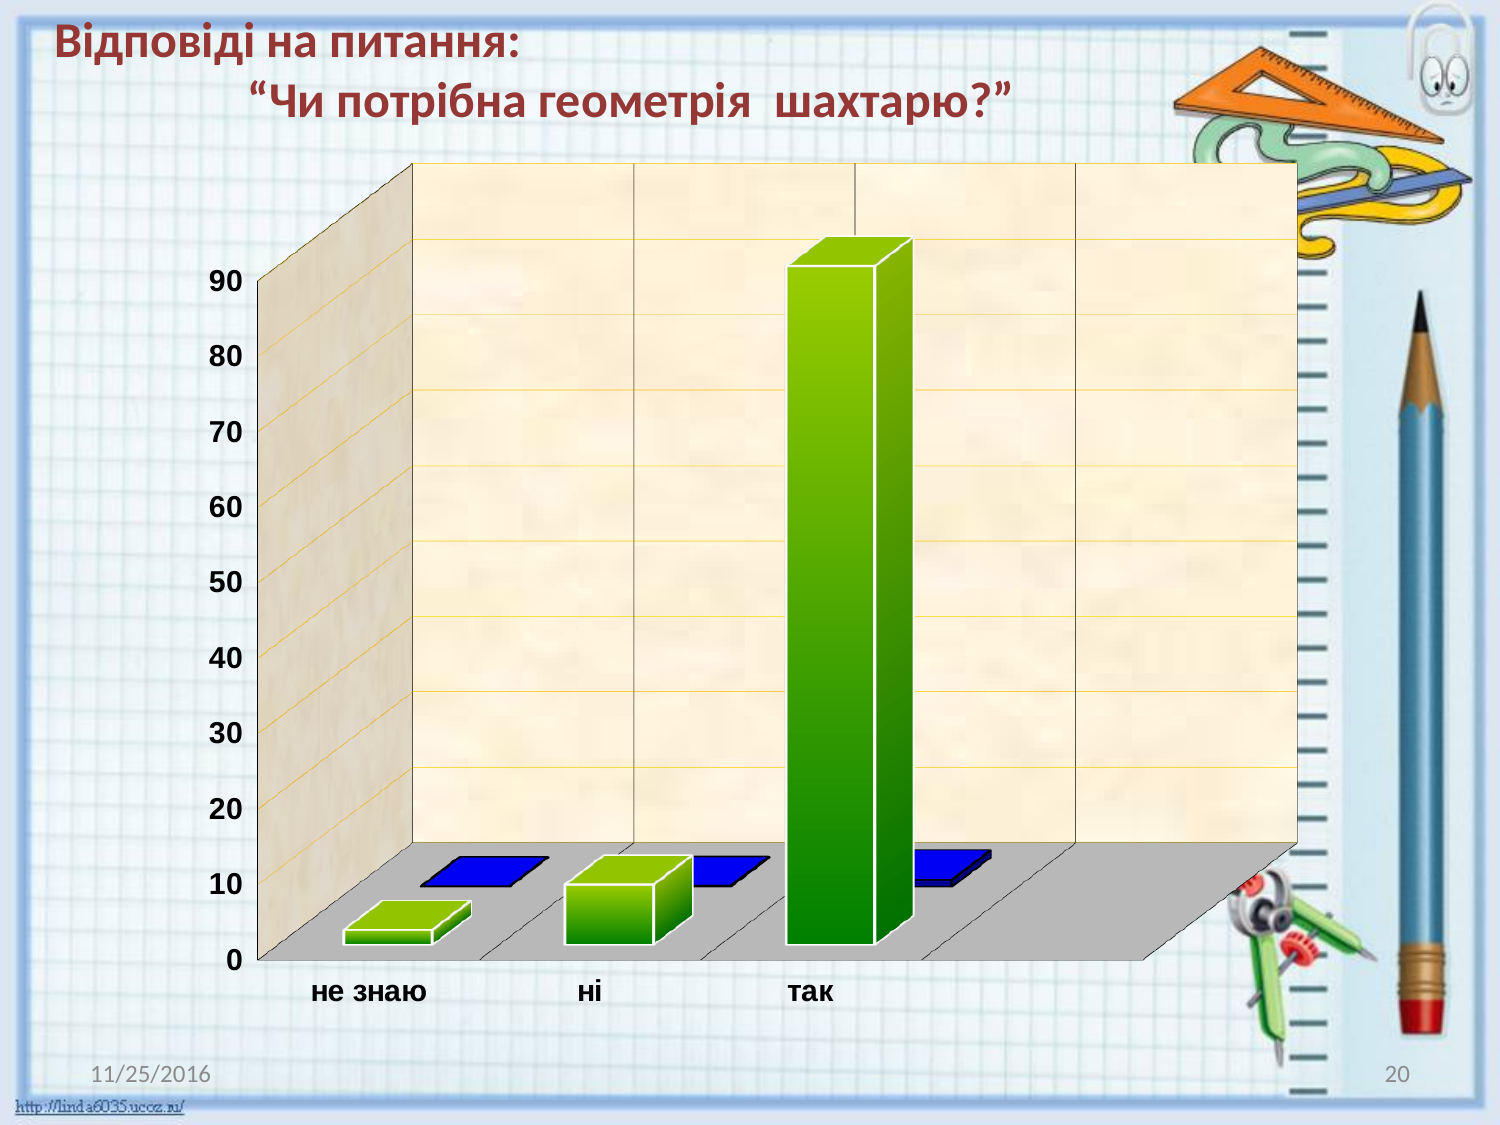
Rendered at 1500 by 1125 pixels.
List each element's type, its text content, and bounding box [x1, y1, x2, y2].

slide_number 20 [1074, 1042, 1425, 1103]
chart [135, 125, 1336, 1064]
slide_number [75, 1042, 425, 1103]
picture [0, 0, 1500, 1125]
text_box Відповіді на питання: “Чи потрібна геометрія шахтарю?” [0, 0, 1263, 135]
